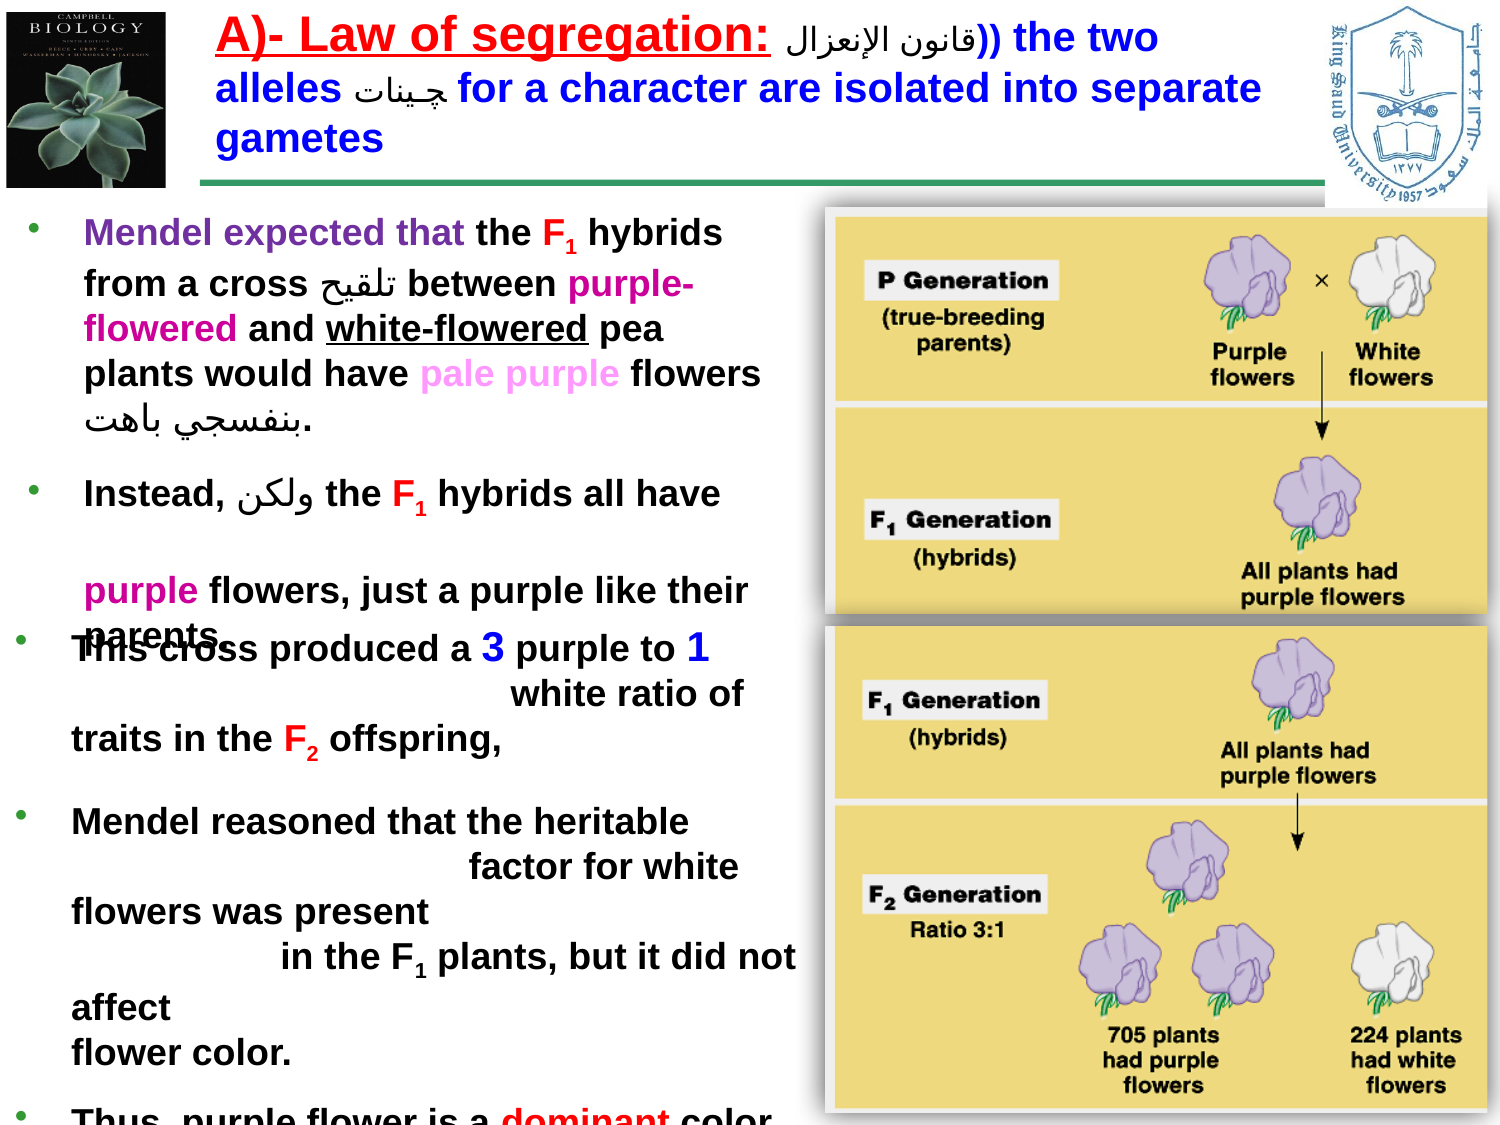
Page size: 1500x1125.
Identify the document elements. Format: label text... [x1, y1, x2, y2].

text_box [5, 0, 1488, 209]
text_box This cross produced a 3 purple to 1 white ratio of traits in the F2 offspring, Mendel reasoned that the heritable factor for white flowers was present in the F1 plants, but it did not affect flower color. Thus, purple flower is a dominant color (صفة سائدة) and white flower is a recessive color(صفة مُتنحية) . [0, 611, 838, 1125]
picture [824, 209, 1488, 614]
picture [824, 625, 1488, 1113]
list Mendel expected that the F1 hybrids from a cross تلقيح between purple-flowered and white-flowered pea plants would have pale purple flowers بنفسجي باهت. Instead, ولكن the F1 hybrids all have purple flowers, just a purple like their parents. [12, 216, 788, 611]
